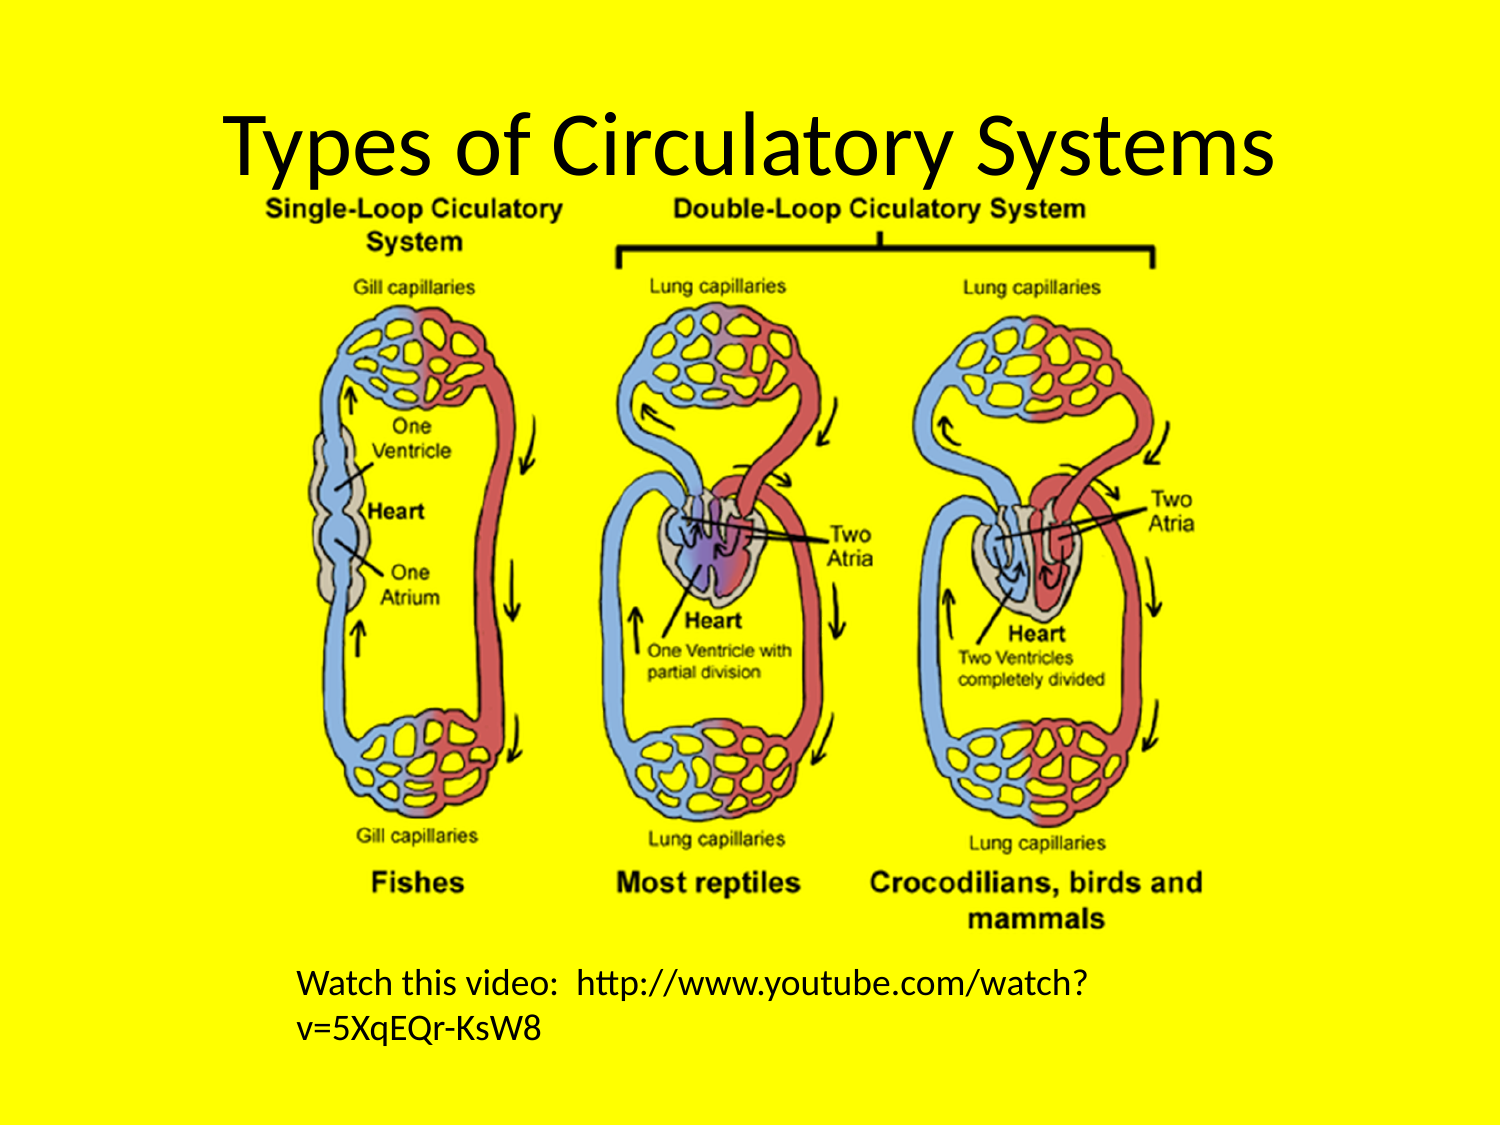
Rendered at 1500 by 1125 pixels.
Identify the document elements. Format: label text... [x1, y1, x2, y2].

picture [263, 193, 1211, 939]
title Types of Circulatory Systems [75, 45, 1425, 233]
text_box Watch this video: http://www.youtube.com/watch?v=5XqEQr-KsW8 [281, 950, 1228, 1055]
